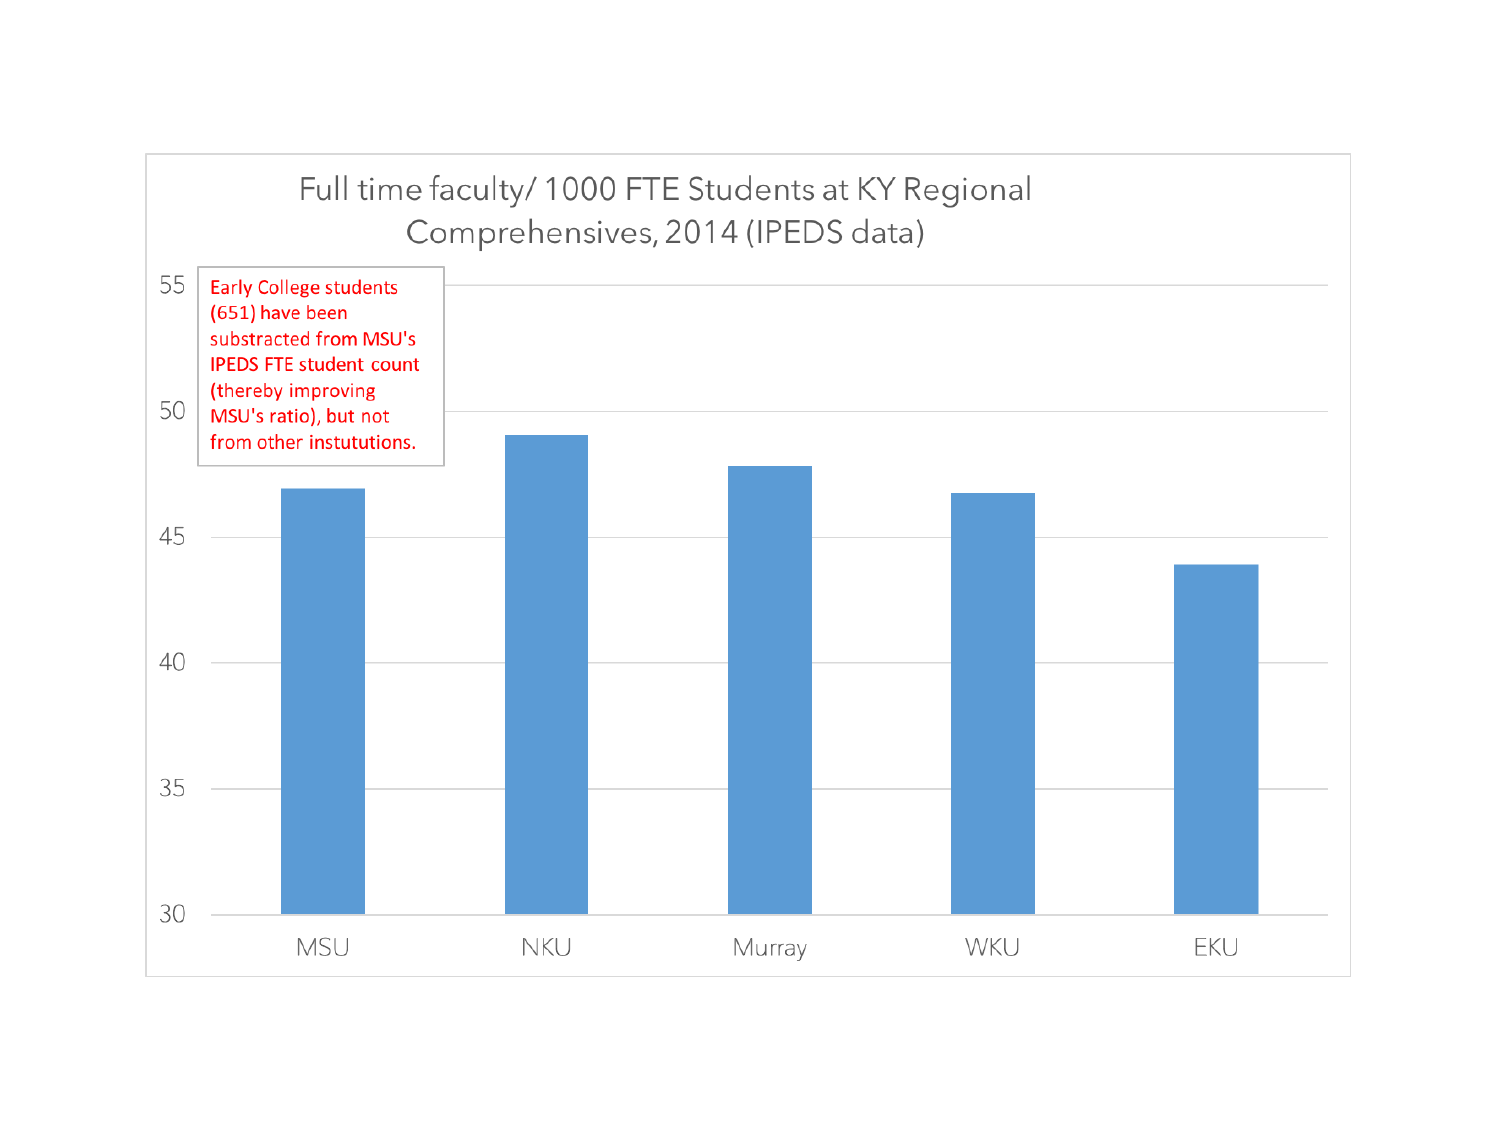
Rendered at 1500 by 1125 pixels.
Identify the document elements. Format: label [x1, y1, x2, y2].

picture [144, 153, 1351, 977]
